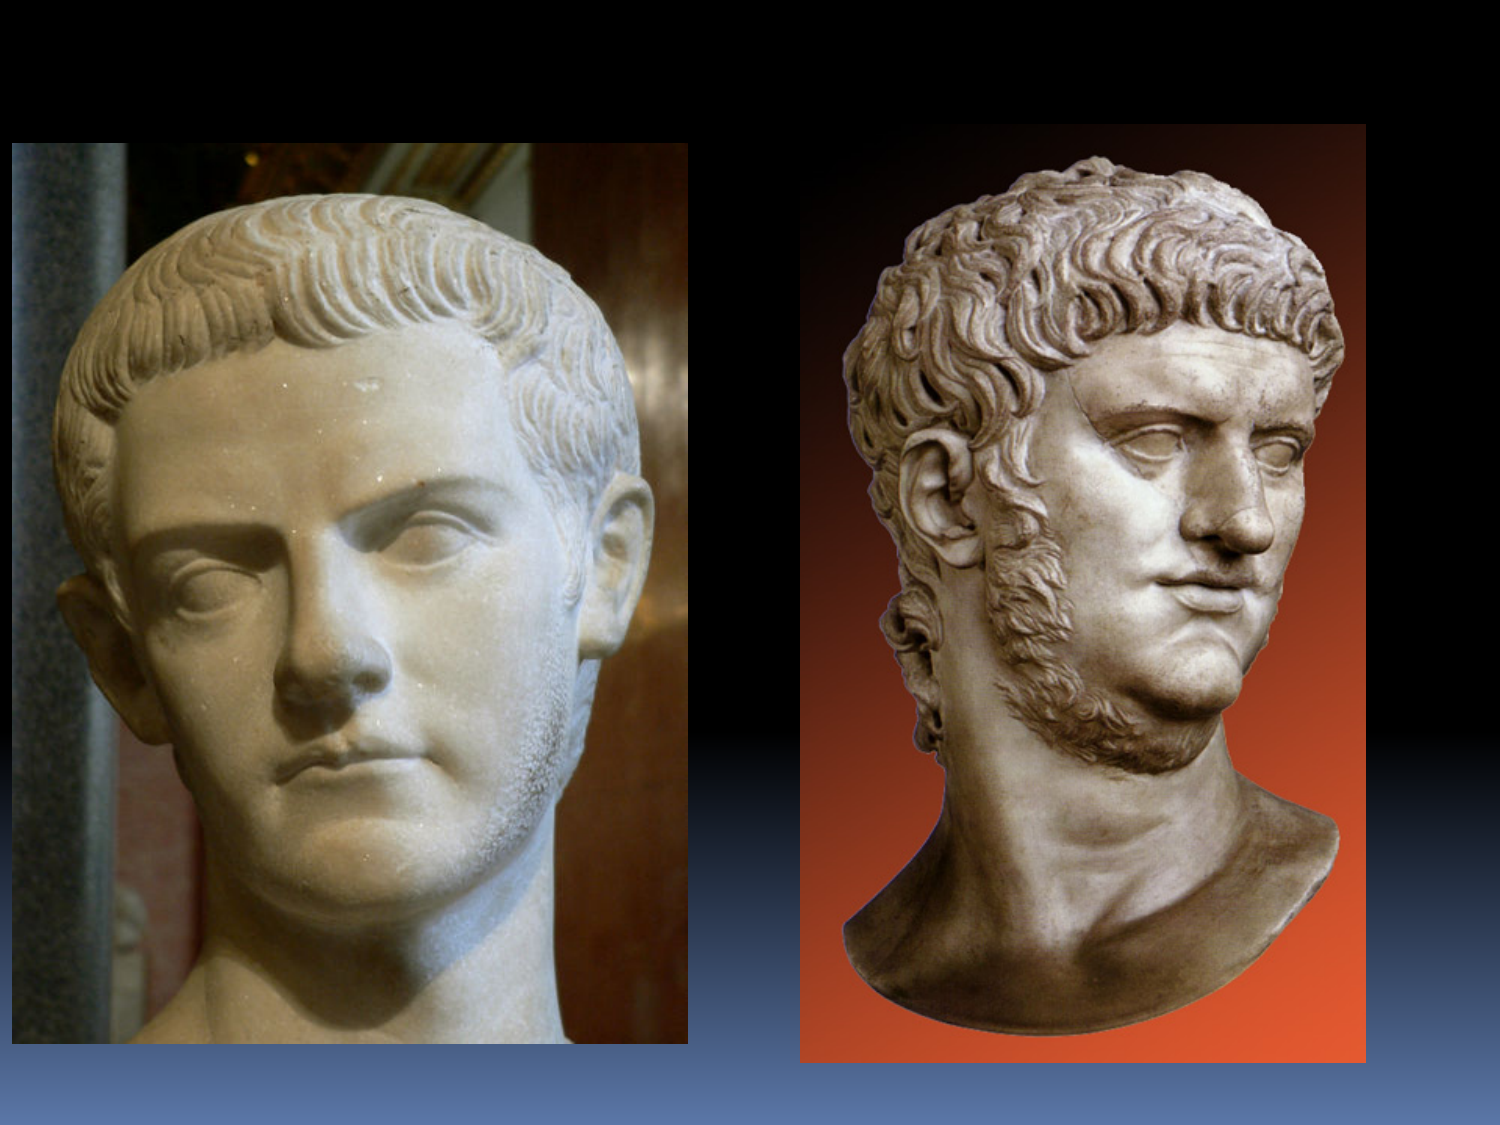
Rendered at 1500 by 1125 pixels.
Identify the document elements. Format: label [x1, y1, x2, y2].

picture [11, 143, 688, 1045]
picture [799, 124, 1367, 1063]
